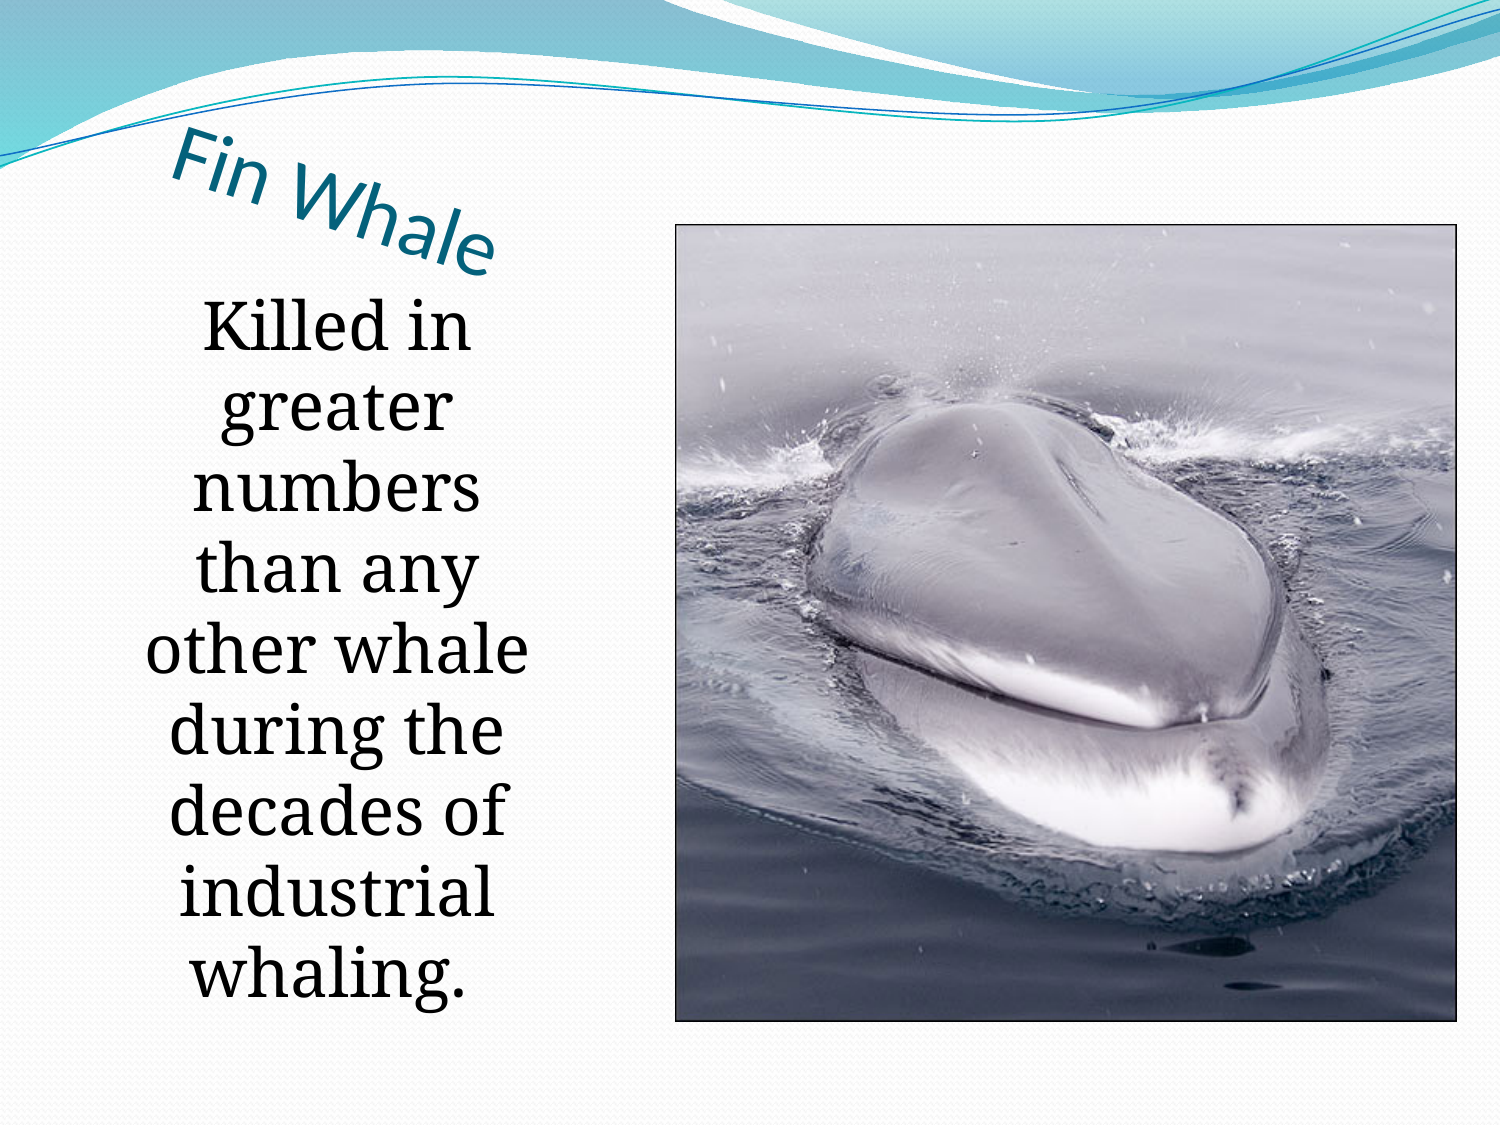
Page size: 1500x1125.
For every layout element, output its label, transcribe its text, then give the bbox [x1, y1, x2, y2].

title Fin Whale [162, 87, 666, 345]
picture [674, 224, 1457, 1023]
list Killed in greater numbers than any other whale during the decades of industrial whaling. [112, 275, 563, 1025]
